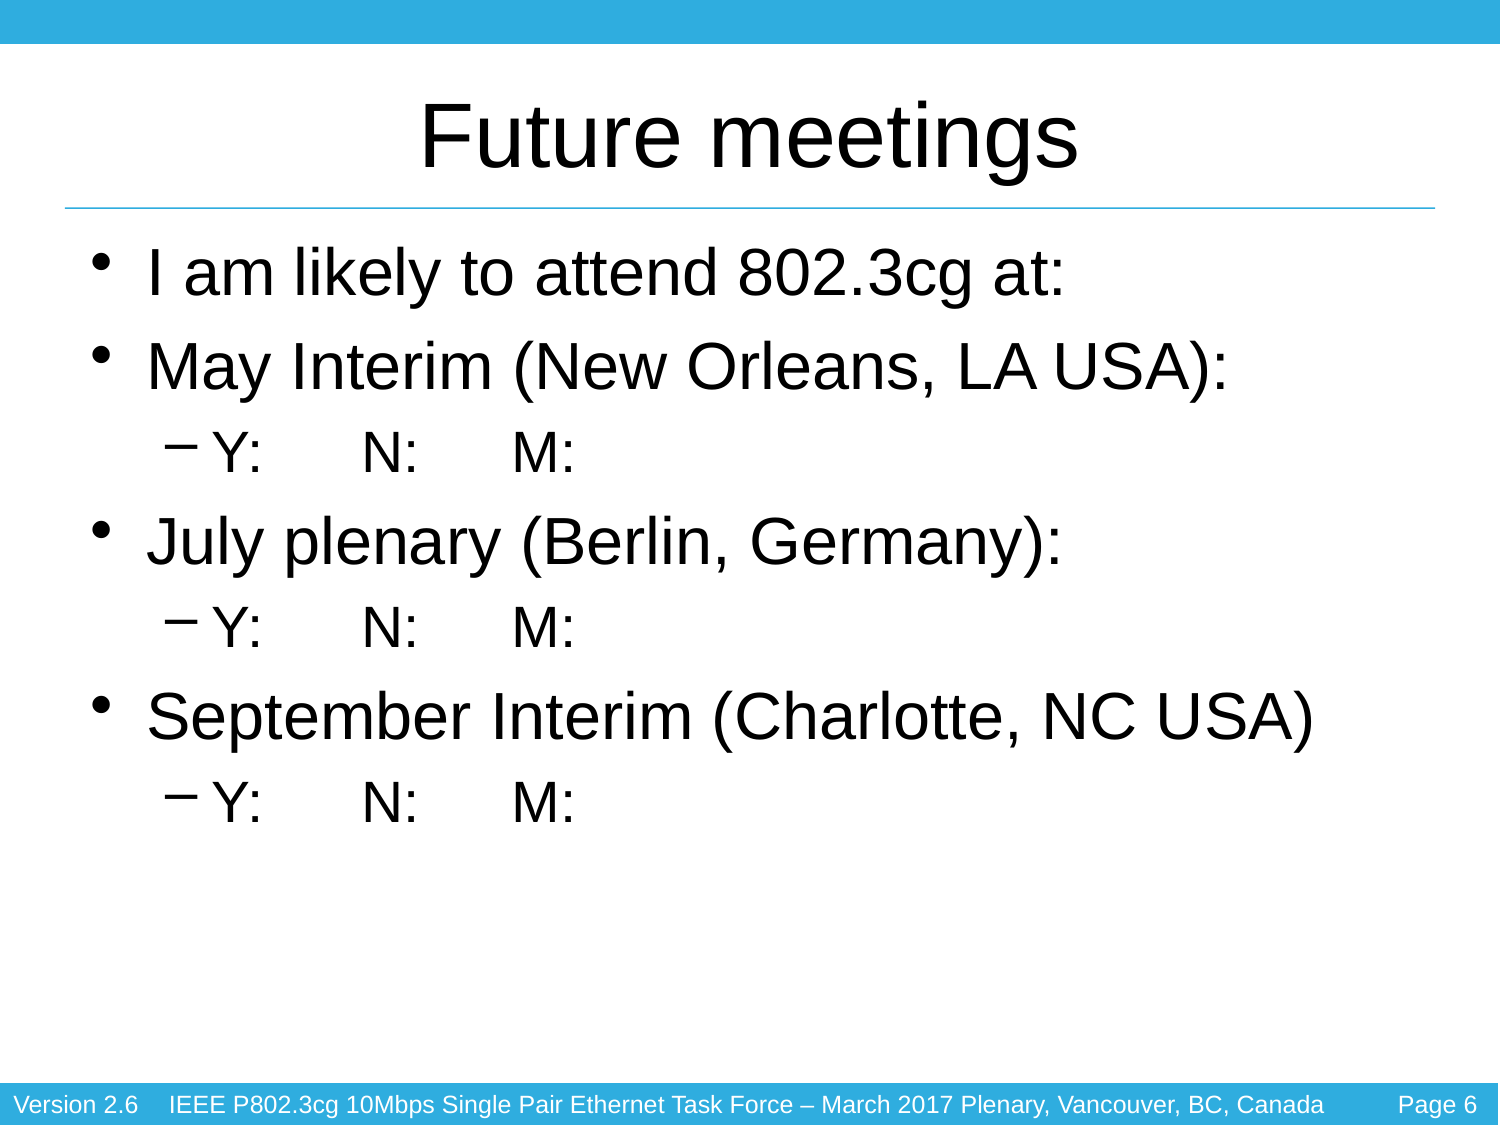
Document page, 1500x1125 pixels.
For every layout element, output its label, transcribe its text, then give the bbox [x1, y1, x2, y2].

list I am likely to attend 802.3cg at: May Interim (New Orleans, LA USA): Y: N: M: July plenary (Berlin, Germany): Y: N: M: September Interim (Charlotte, NC USA) Y: N: M: [74, 221, 1426, 965]
title Future meetings [74, 66, 1426, 197]
